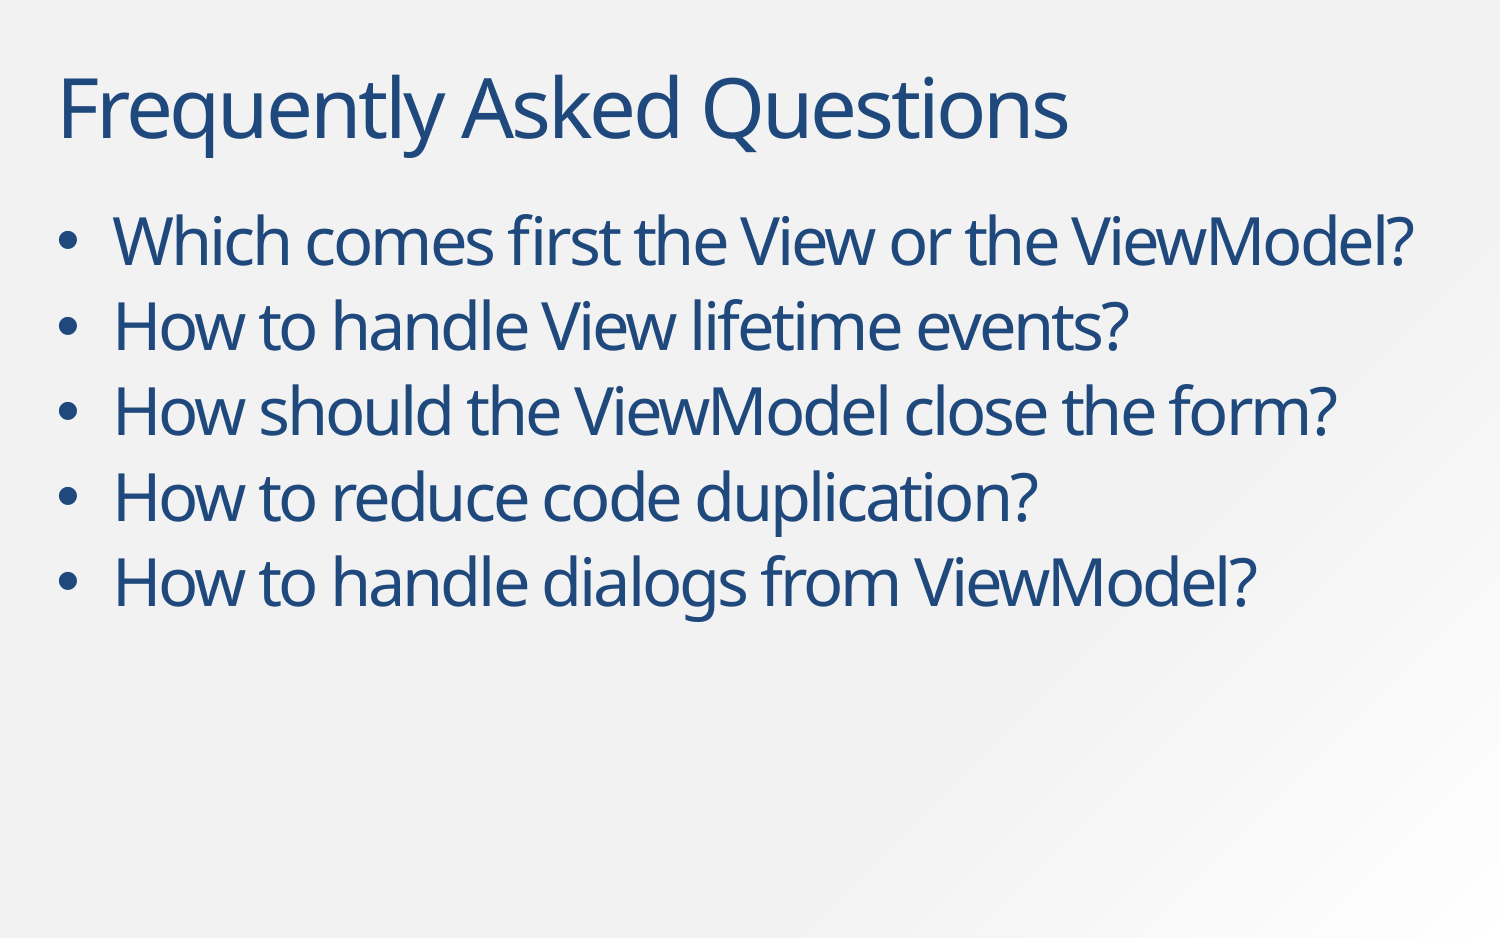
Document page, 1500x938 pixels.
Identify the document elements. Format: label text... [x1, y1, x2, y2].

title Frequently Asked Questions [56, 42, 1444, 168]
list Which comes first the View or the ViewModel? How to handle View lifetime events? How should the ViewModel close the form? How to reduce code duplication? How to handle dialogs from ViewModel? [56, 207, 1444, 896]
